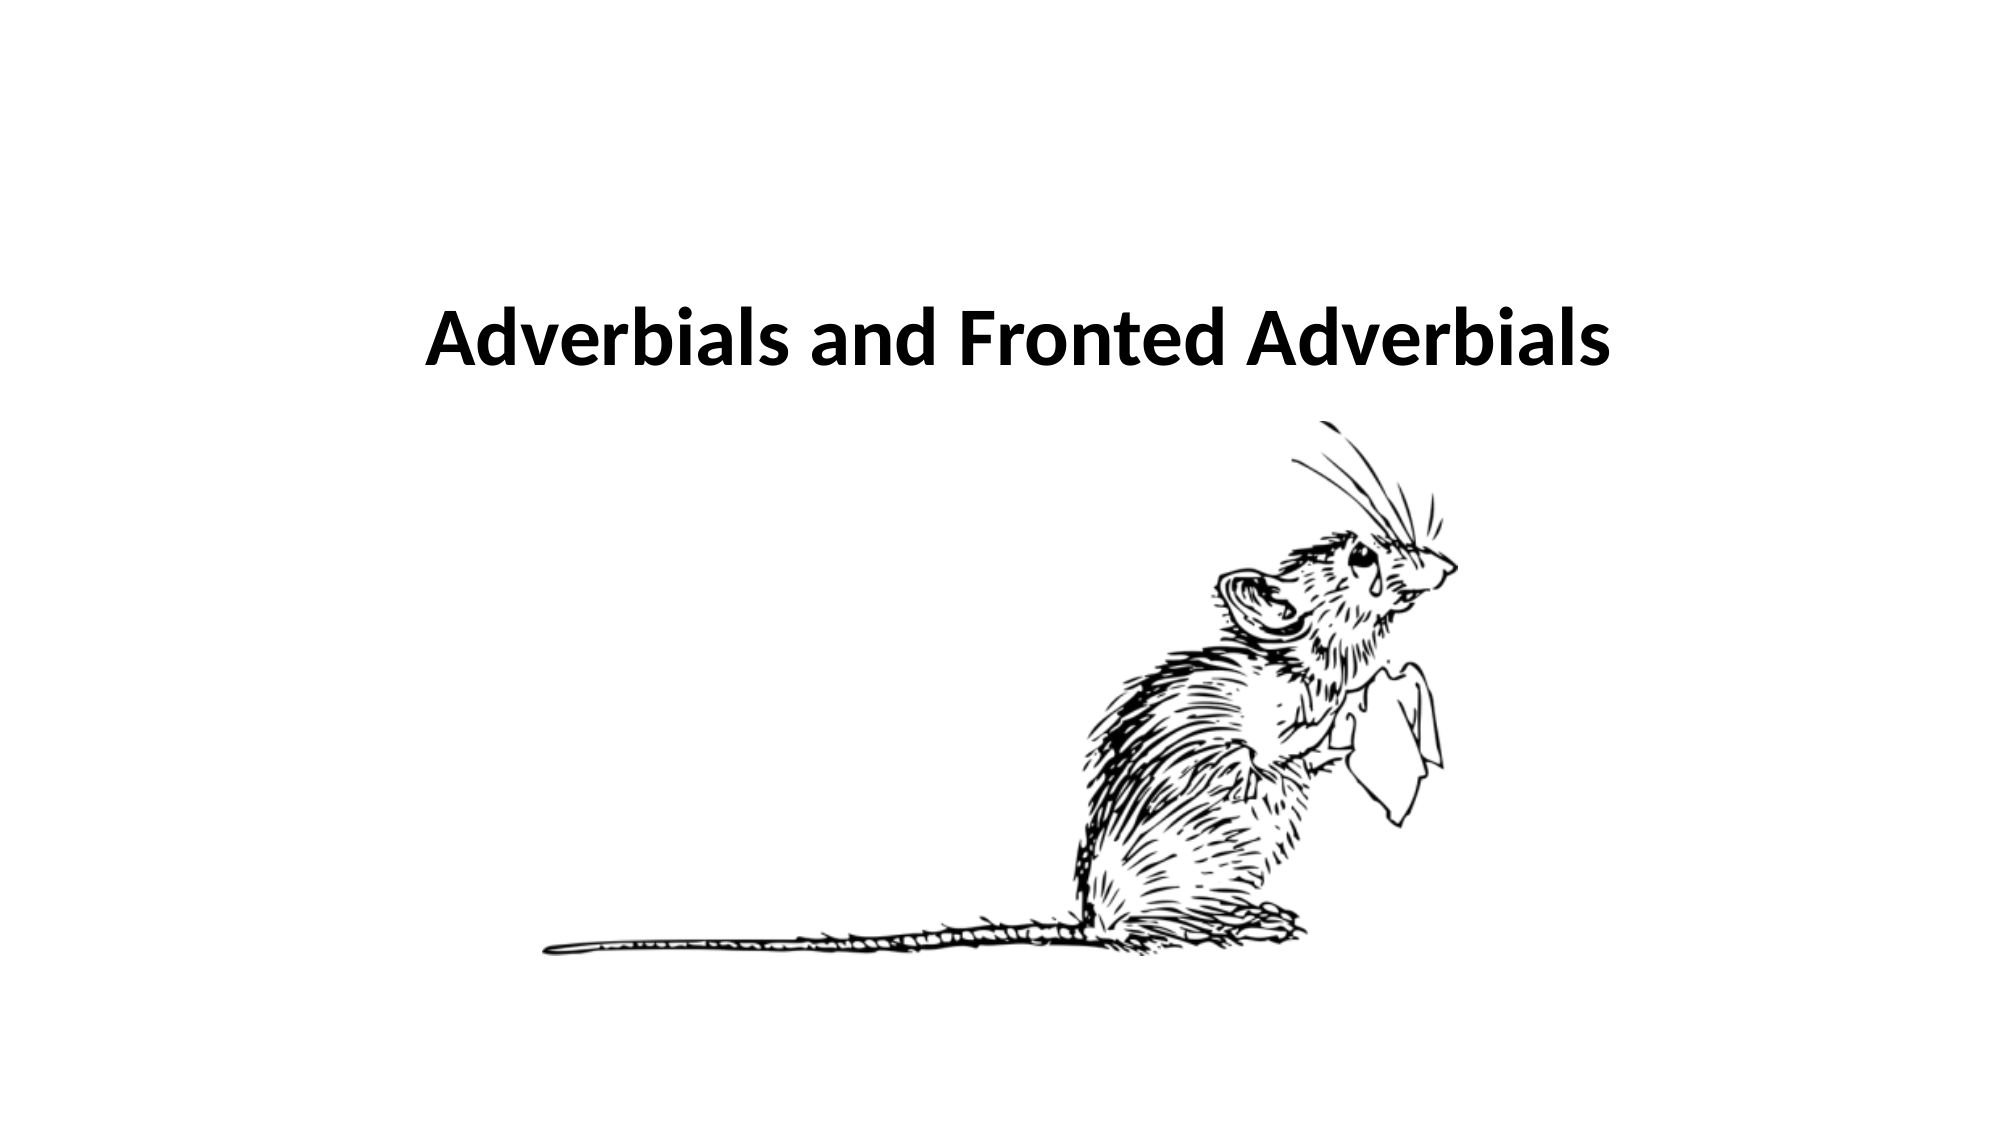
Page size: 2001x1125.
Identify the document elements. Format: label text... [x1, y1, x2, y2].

picture [542, 421, 1458, 956]
text_box Adverbials and Fronted Adverbials [410, 234, 2000, 511]
